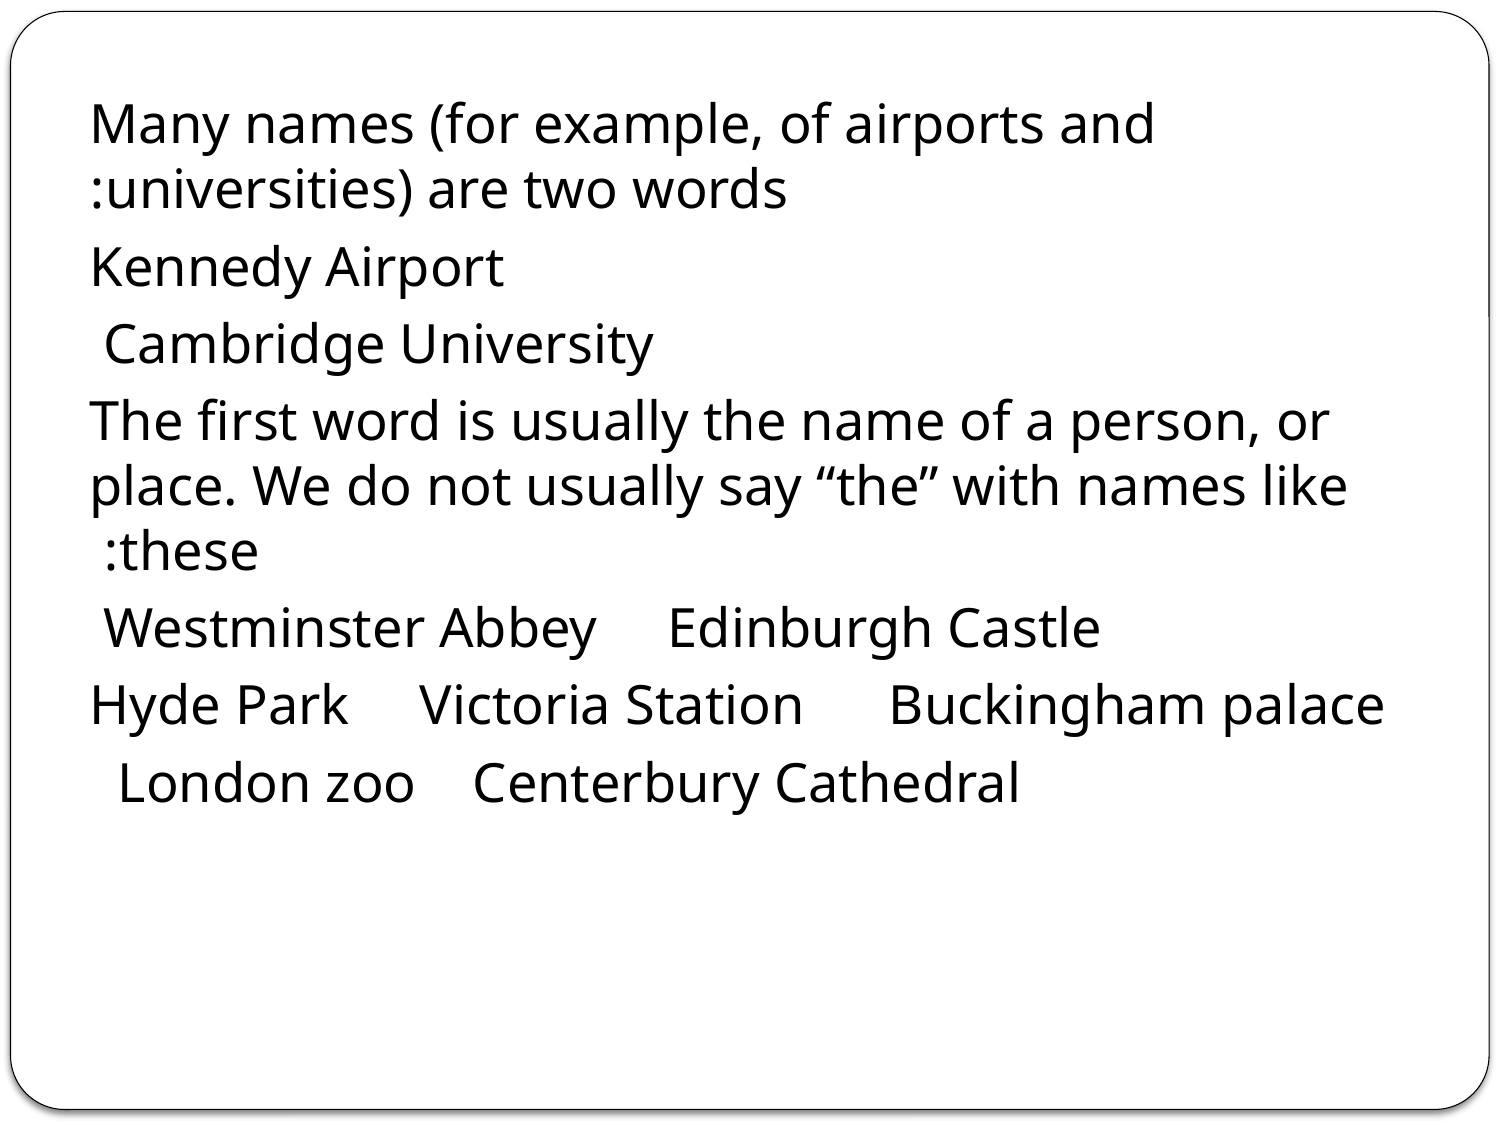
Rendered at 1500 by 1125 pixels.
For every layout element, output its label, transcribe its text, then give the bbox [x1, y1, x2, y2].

list Many names (for example, of airports and universities) are two words: Kennedy Airport Cambridge University The first word is usually the name of a person, or place. We do not usually say “the” with names like these: Westminster Abbey Edinburgh Castle Hyde Park Victoria Station Buckingham palace London zoo Centerbury Cathedral [75, 82, 1425, 1005]
